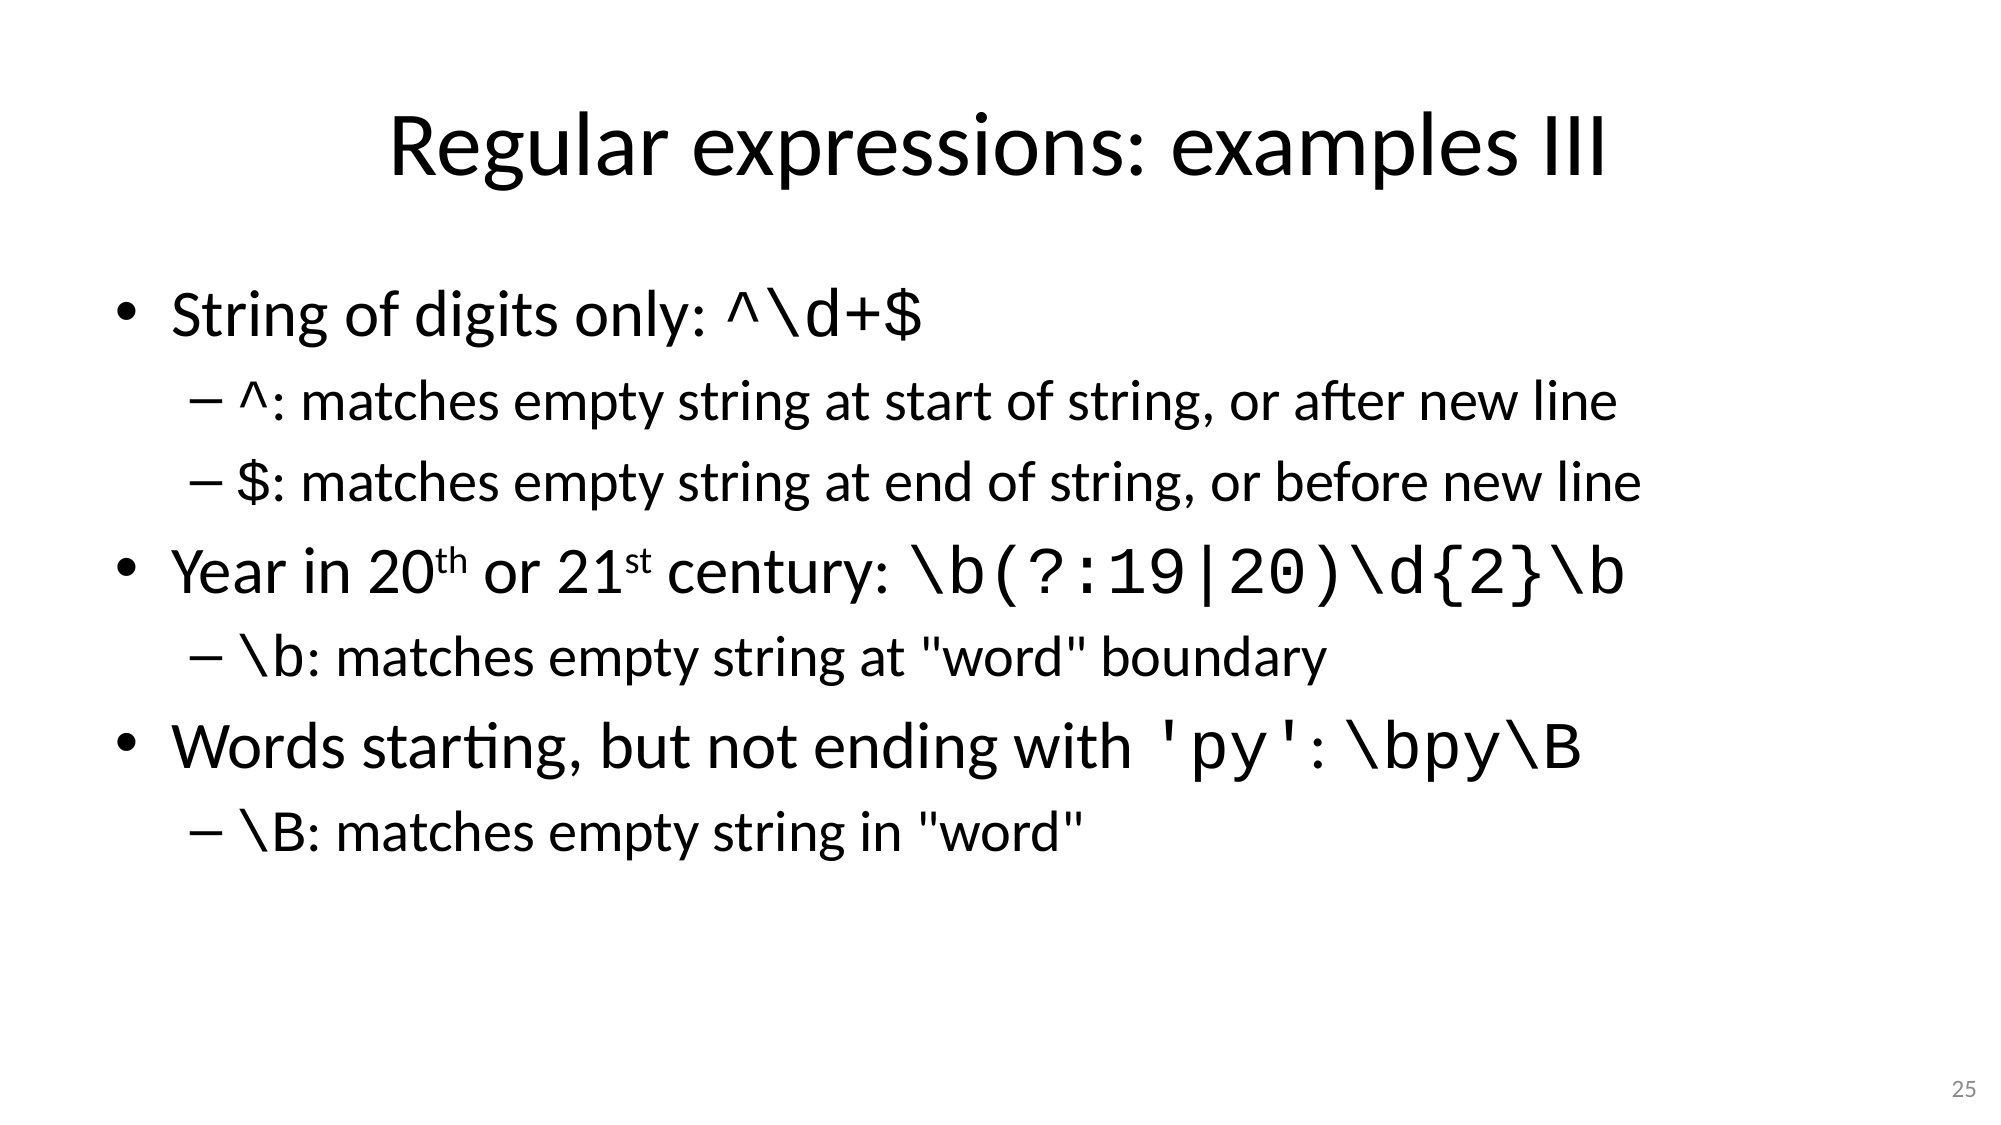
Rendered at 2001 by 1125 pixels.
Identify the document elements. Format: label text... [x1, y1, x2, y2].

title Regular expressions: examples III [99, 45, 1900, 233]
list String of digits only: ^\d+$ ^: matches empty string at start of string, or after new line $: matches empty string at end of string, or before new line Year in 20th or 21st century: \b(?:19|20)\d{2}\b \b: matches empty string at "word" boundary Words starting, but not ending with 'py': \bpy\B \B: matches empty string in "word" [99, 262, 1900, 1005]
slide_number 25 [1525, 1057, 1993, 1118]
